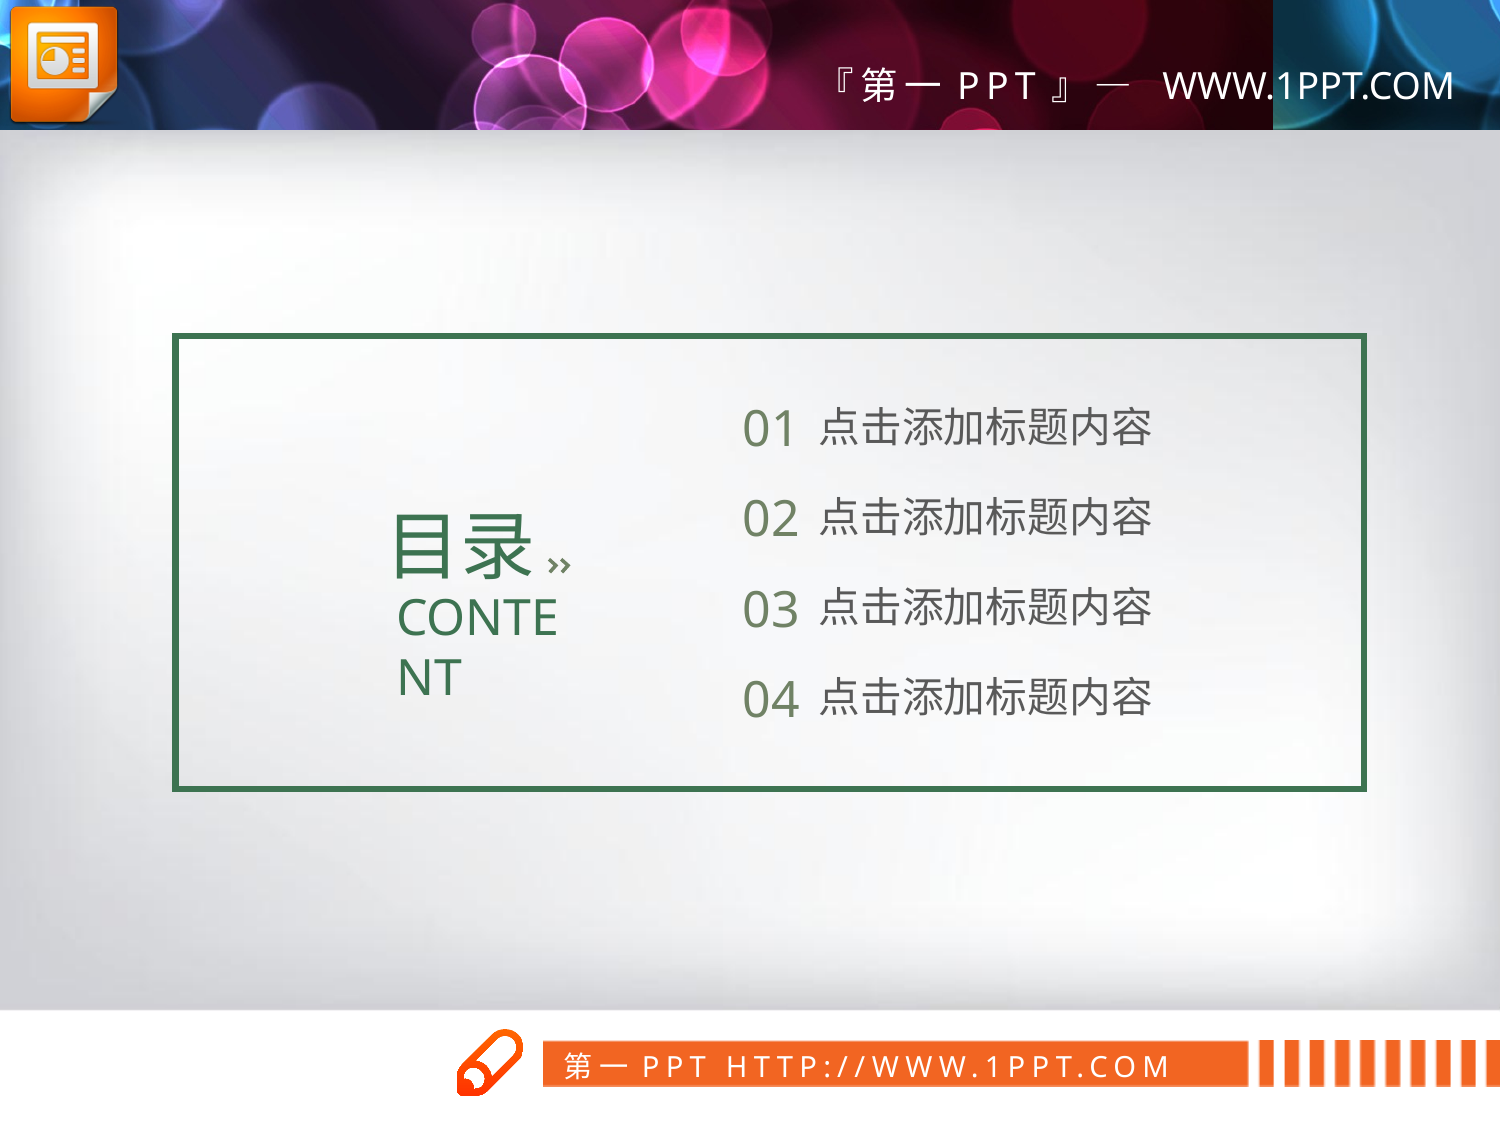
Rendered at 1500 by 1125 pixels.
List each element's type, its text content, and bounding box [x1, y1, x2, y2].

text_box 03 [728, 569, 835, 645]
text_box 01 [728, 389, 828, 465]
text_box 02 [728, 479, 835, 555]
text_box 04 [728, 659, 835, 735]
text_box 点击添加标题内容 [835, 573, 1168, 639]
text_box [175, 336, 1365, 789]
text_box 点击添加标题内容 [835, 483, 1168, 549]
text_box 点击添加标题内容 [828, 393, 1168, 459]
picture [0, 0, 1500, 1012]
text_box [370, 490, 603, 655]
picture [543, 1040, 1500, 1087]
text_box 点击添加标题内容 [835, 663, 1168, 729]
